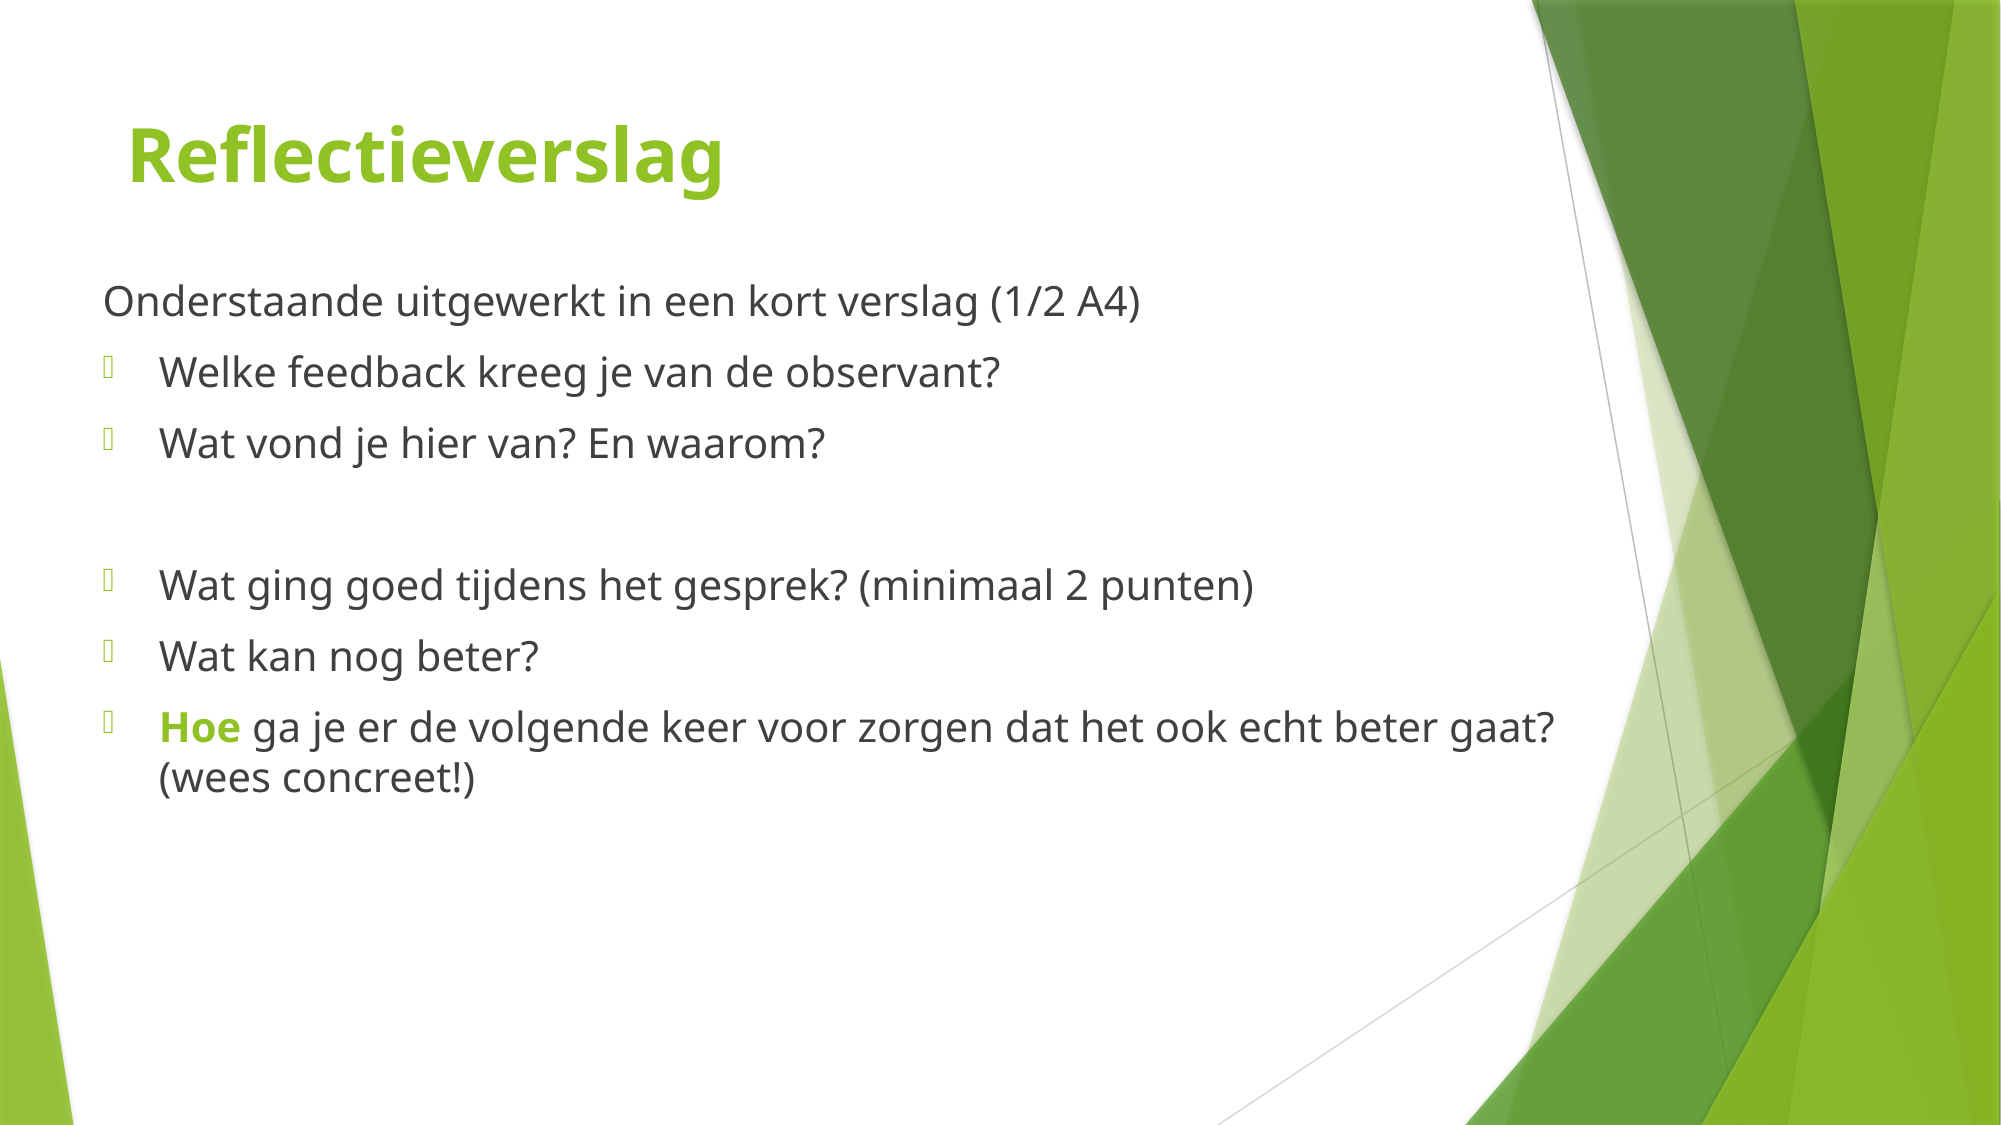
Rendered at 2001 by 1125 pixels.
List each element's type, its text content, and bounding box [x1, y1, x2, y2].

list Onderstaande uitgewerkt in een kort verslag (1/2 A4) Welke feedback kreeg je van de observant? Wat vond je hier van? En waarom? Wat ging goed tijdens het gesprek? (minimaal 2 punten) Wat kan nog beter? Hoe ga je er de volgende keer voor zorgen dat het ook echt beter gaat? (wees concreet!) [87, 267, 1675, 1083]
title Reflectieverslag [111, 99, 1522, 267]
